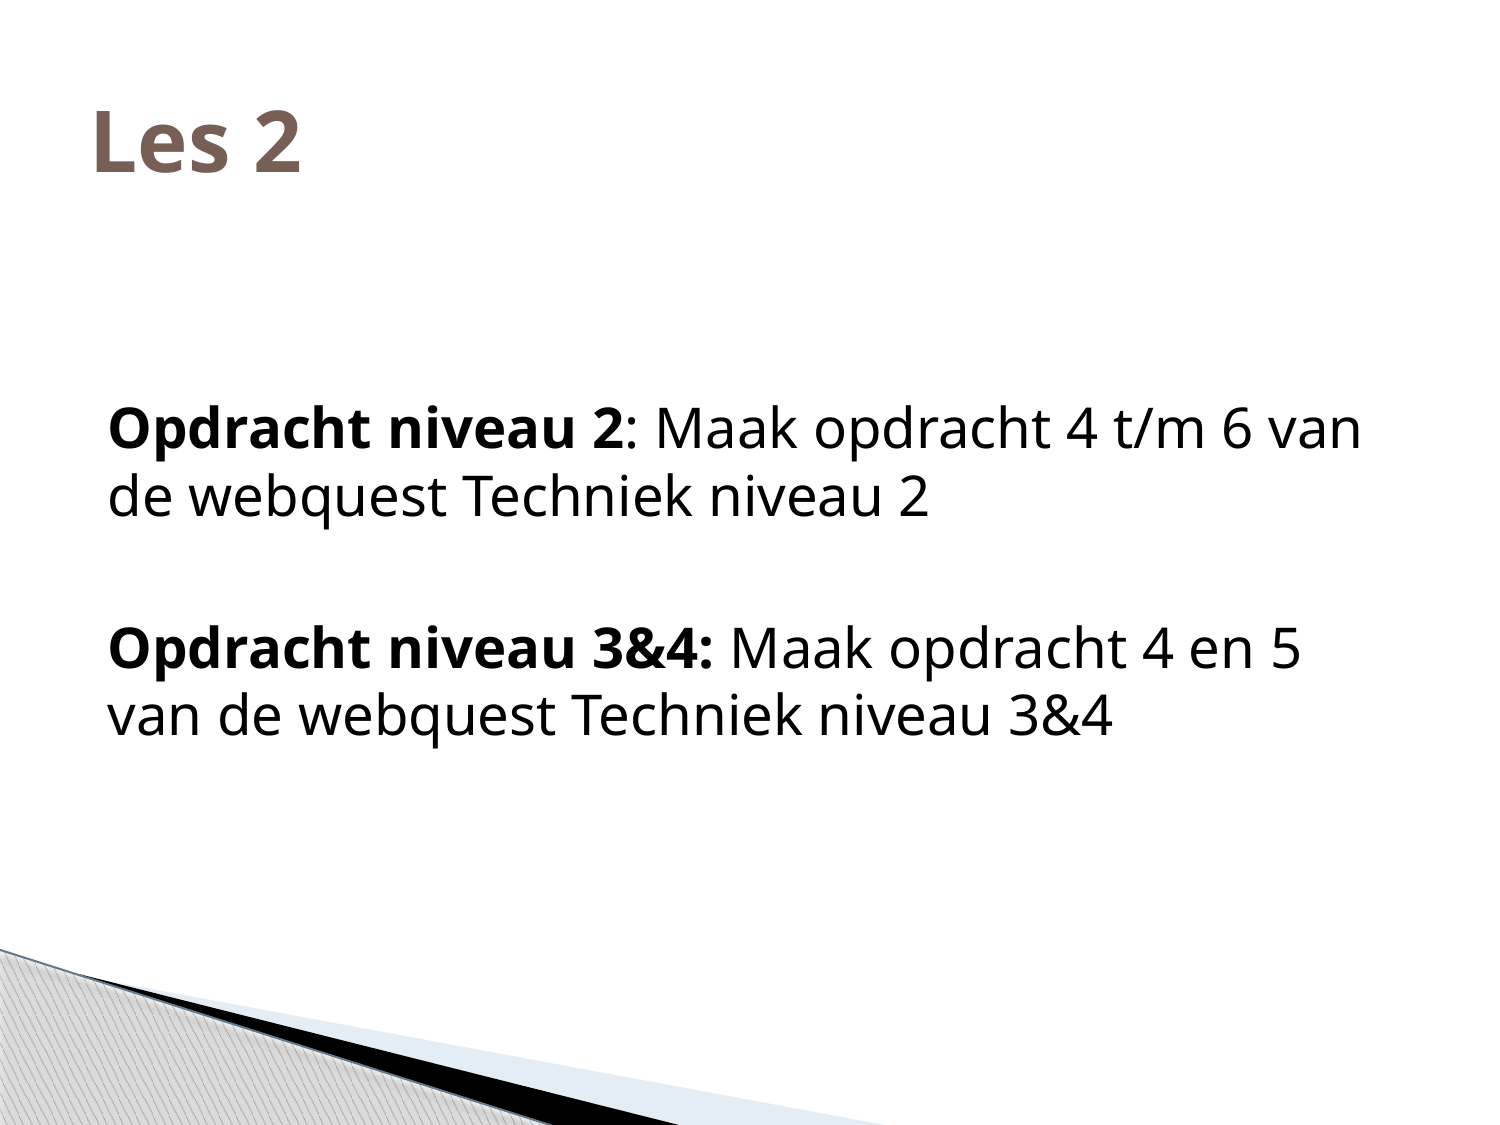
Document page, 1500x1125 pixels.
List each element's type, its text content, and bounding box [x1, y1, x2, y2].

title Les 2 [75, 45, 1425, 233]
list Opdracht niveau 2: Maak opdracht 4 t/m 6 van de webquest Techniek niveau 2 Opdracht niveau 3&4: Maak opdracht 4 en 5 van de webquest Techniek niveau 3&4 [75, 385, 1425, 986]
